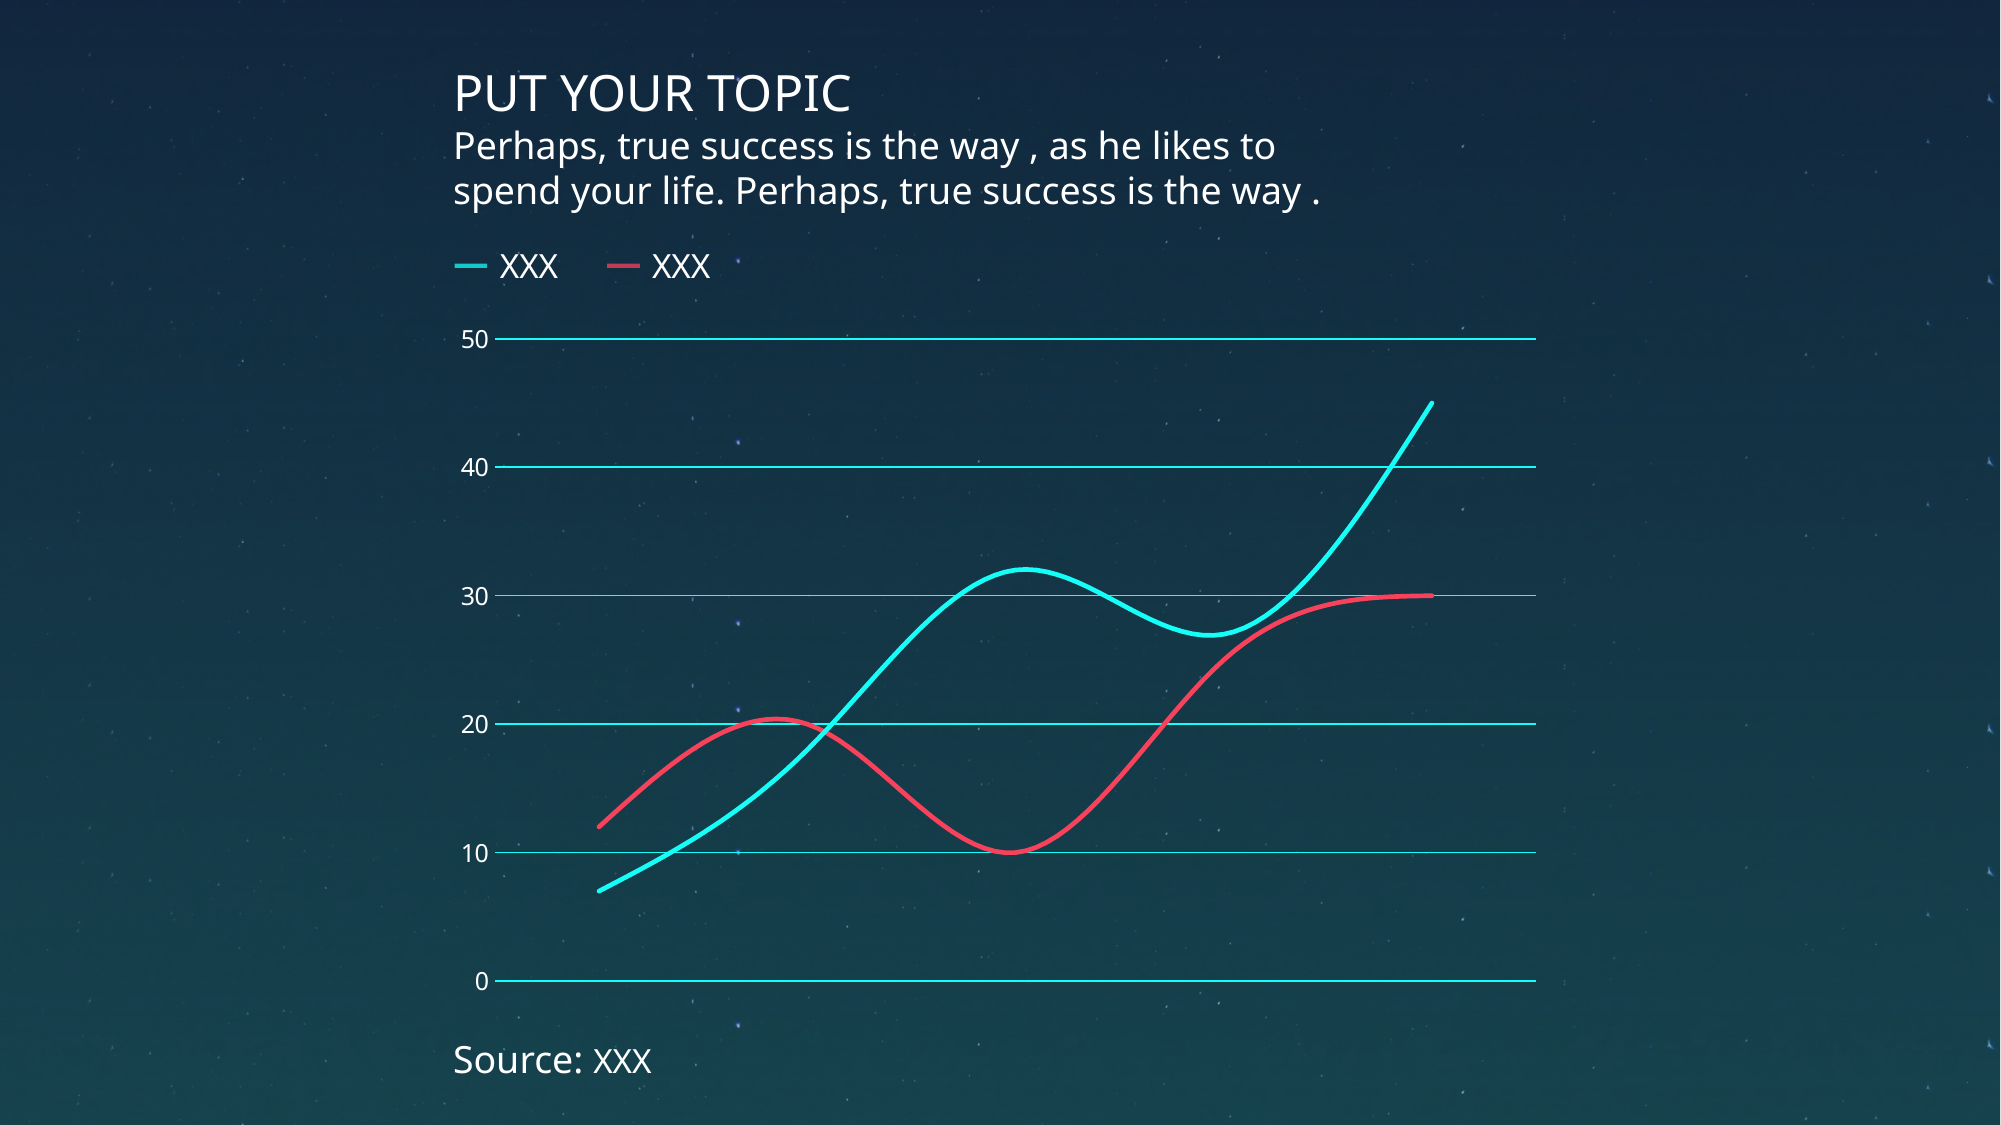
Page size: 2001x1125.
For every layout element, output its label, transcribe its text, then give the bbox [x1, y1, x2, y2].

text_box XXX [485, 237, 605, 293]
text_box PUT YOUR TOPIC Perhaps, true success is the way , as he likes to spend your life. Perhaps, true success is the way . [438, 54, 1341, 220]
chart [438, 307, 1559, 1013]
text_box XXX [637, 237, 757, 293]
text_box Source: XXX [438, 1028, 741, 1089]
text_box [0, 0, 2000, 1125]
